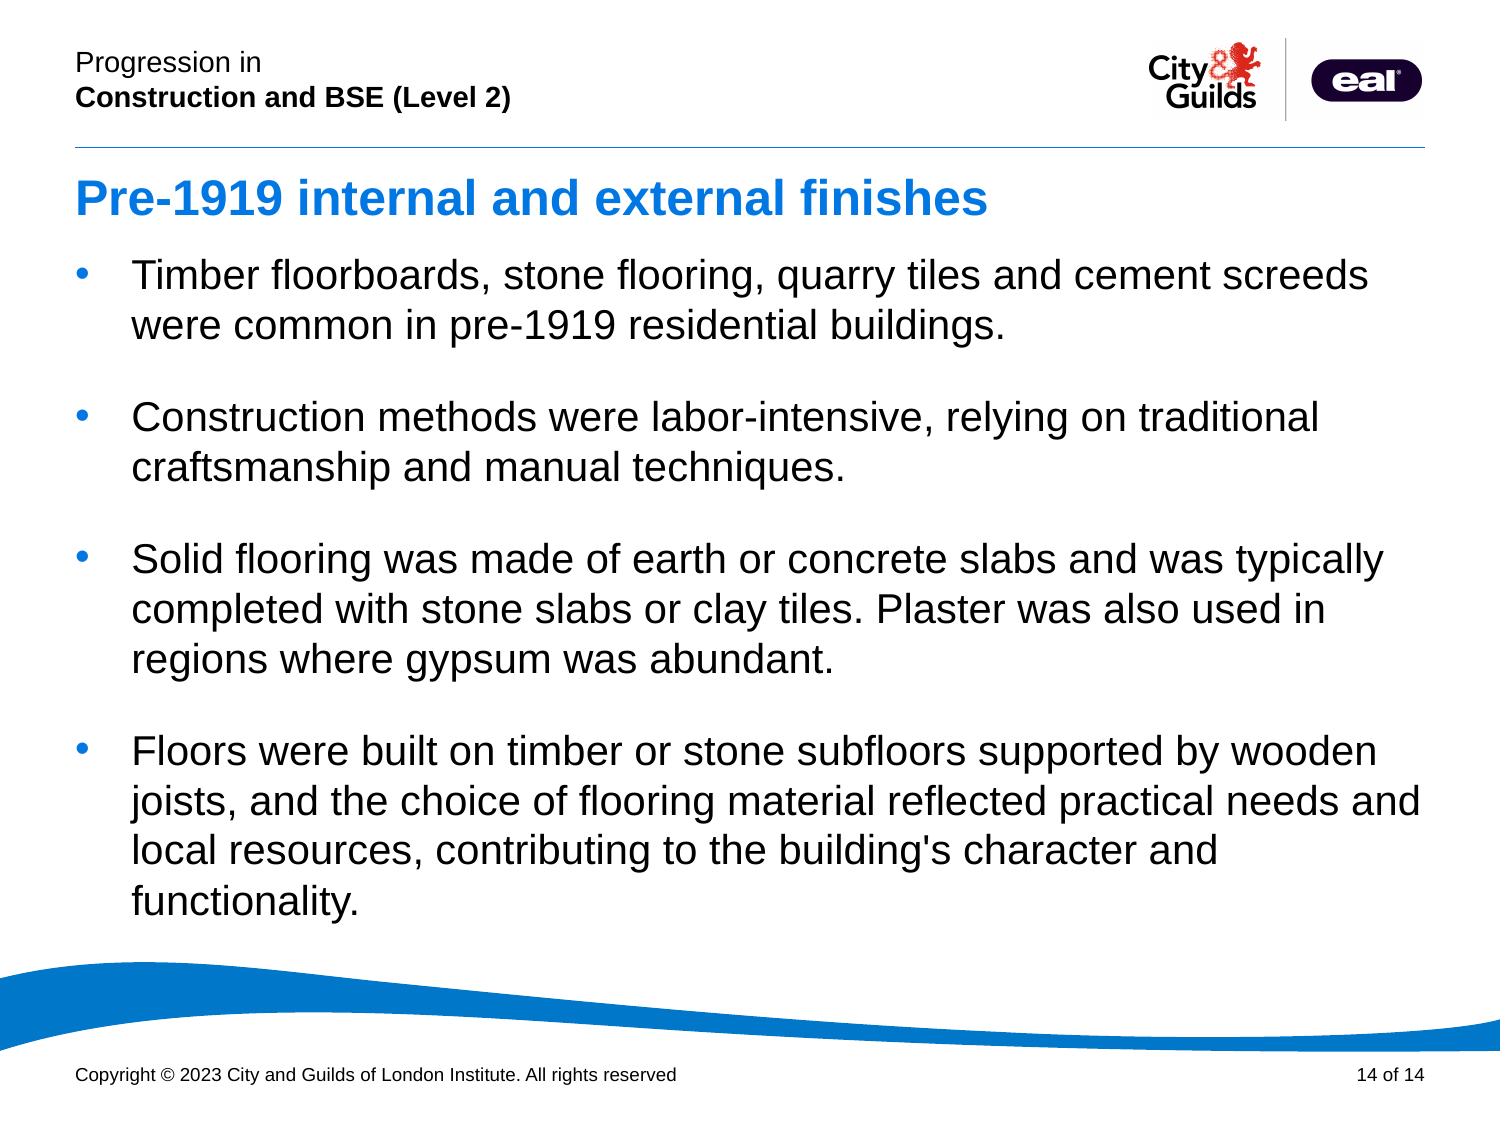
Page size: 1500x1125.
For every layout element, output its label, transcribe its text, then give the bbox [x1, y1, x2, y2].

picture [1149, 38, 1422, 121]
list Timber floorboards, stone flooring, quarry tiles and cement screeds were common in pre-1919 residential buildings. Construction methods were labor-intensive, relying on traditional craftsmanship and manual techniques. Solid flooring was made of earth or concrete slabs and was typically completed with stone slabs or clay tiles. Plaster was also used in regions where gypsum was abundant. Floors were built on timber or stone subfloors supported by wooden joists, and the choice of flooring material reflected practical needs and local resources, contributing to the building's character and functionality. [74, 247, 1426, 946]
title Pre-1919 internal and external finishes [74, 165, 1426, 229]
